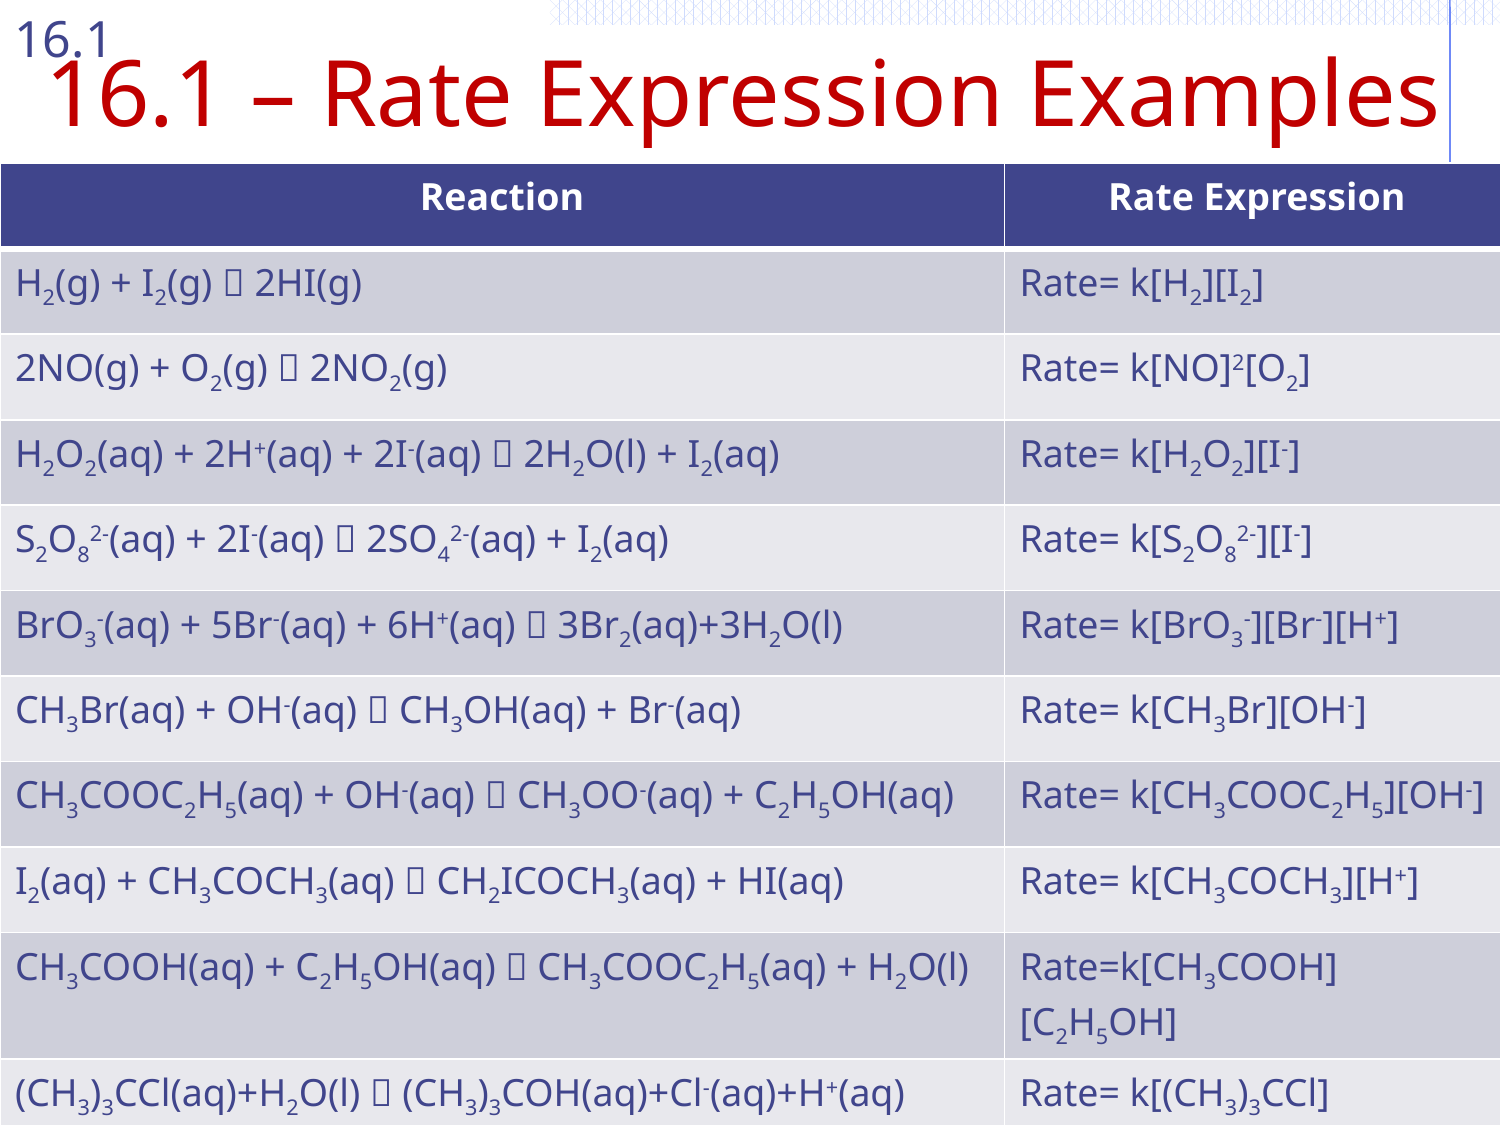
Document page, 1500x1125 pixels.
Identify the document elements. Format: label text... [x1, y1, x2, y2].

table_cell Rate= k[CH3COOC2H5][OH-] [1005, 762, 1500, 846]
table_cell H2(g) + I2(g)  2HI(g) [1, 252, 1004, 333]
table_header Reaction [1, 164, 1004, 246]
table_cell Rate= k[(CH3)3CCl] [1005, 1060, 1500, 1125]
table_cell Rate= k[H2][I2] [1005, 252, 1500, 333]
table_cell Rate= k[CH3Br][OH-] [1005, 677, 1500, 761]
table_cell H2O2(aq) + 2H+(aq) + 2I-(aq)  2H2O(l) + I2(aq) [1, 421, 1004, 504]
table_cell CH3Br(aq) + OH-(aq)  CH3OH(aq) + Br-(aq) [1, 677, 1004, 761]
table_cell Rate= k[H2O2][I-] [1005, 421, 1500, 504]
table_cell Rate= k[BrO3-][Br-][H+] [1005, 591, 1500, 675]
table_cell BrO3-(aq) + 5Br-(aq) + 6H+(aq)  3Br2(aq)+3H2O(l) [1, 591, 1004, 675]
table_cell 2NO(g) + O2(g)  2NO2(g) [1, 335, 1004, 419]
table_cell Rate= k[NO]2[O2] [1005, 335, 1500, 419]
table_cell (CH3)3CCl(aq)+H2O(l)  (CH3)3COH(aq)+Cl-(aq)+H+(aq) [1, 1060, 1004, 1125]
table_header Rate Expression [1005, 164, 1500, 246]
table_cell Rate=k[CH3COOH][C2H5OH] [1005, 933, 1500, 1058]
table_cell Rate= k[S2O82-][I-] [1005, 506, 1500, 590]
table_cell CH3COOC2H5(aq) + OH-(aq)  CH3OO-(aq) + C2H5OH(aq) [1, 762, 1004, 846]
table_cell CH3COOH(aq) + C2H5OH(aq)  CH3COOC2H5(aq) + H2O(l) [1, 933, 1004, 1058]
table_cell I2(aq) + CH3COCH3(aq)  CH2ICOCH3(aq) + HI(aq) [1, 848, 1004, 932]
table_cell S2O82-(aq) + 2I-(aq)  2SO42-(aq) + I2(aq) [1, 506, 1004, 590]
table_cell Rate= k[CH3COCH3][H+] [1005, 848, 1500, 932]
title 16.1 – Rate Expression Examples [10, 17, 1477, 153]
